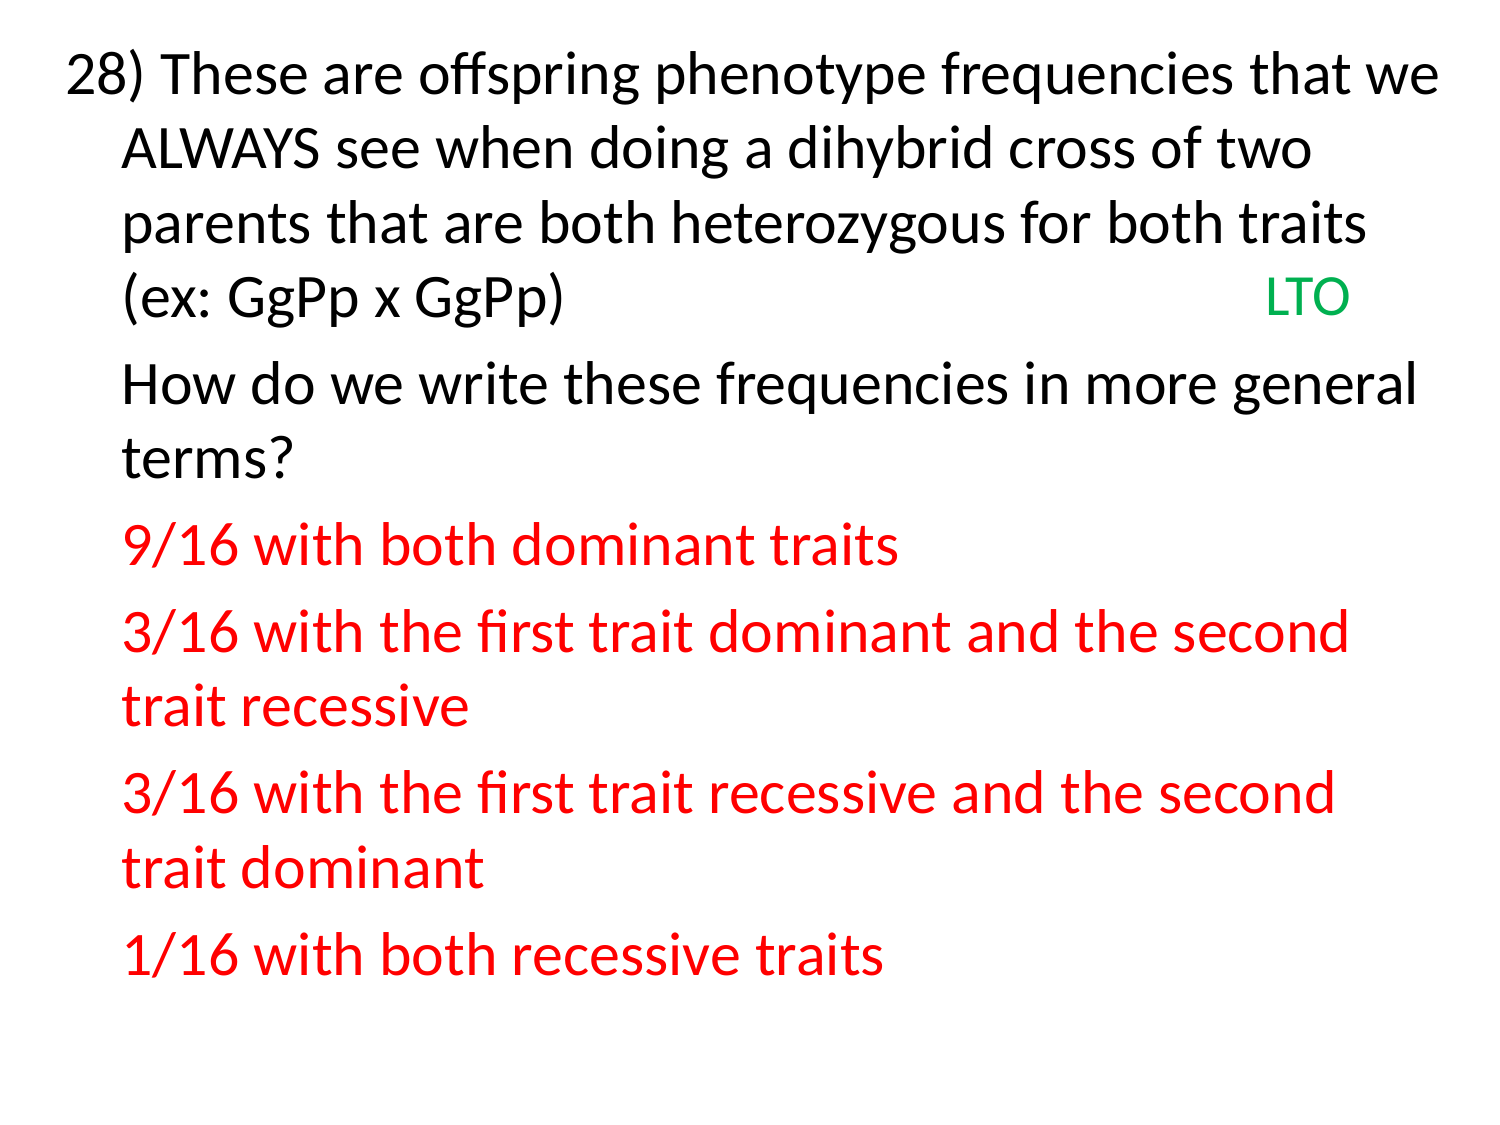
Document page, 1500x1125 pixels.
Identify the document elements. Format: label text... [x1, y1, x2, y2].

list 28) These are offspring phenotype frequencies that we ALWAYS see when doing a dihybrid cross of two parents that are both heterozygous for both traits (ex: GgPp x GgPp) How do we write these frequencies in more general terms? 9/16 with both dominant traits 3/16 with the first trait dominant and the second trait recessive 3/16 with the first trait recessive and the second trait dominant 1/16 with both recessive traits [50, 24, 1463, 1000]
text_box LTO [1250, 249, 1366, 335]
